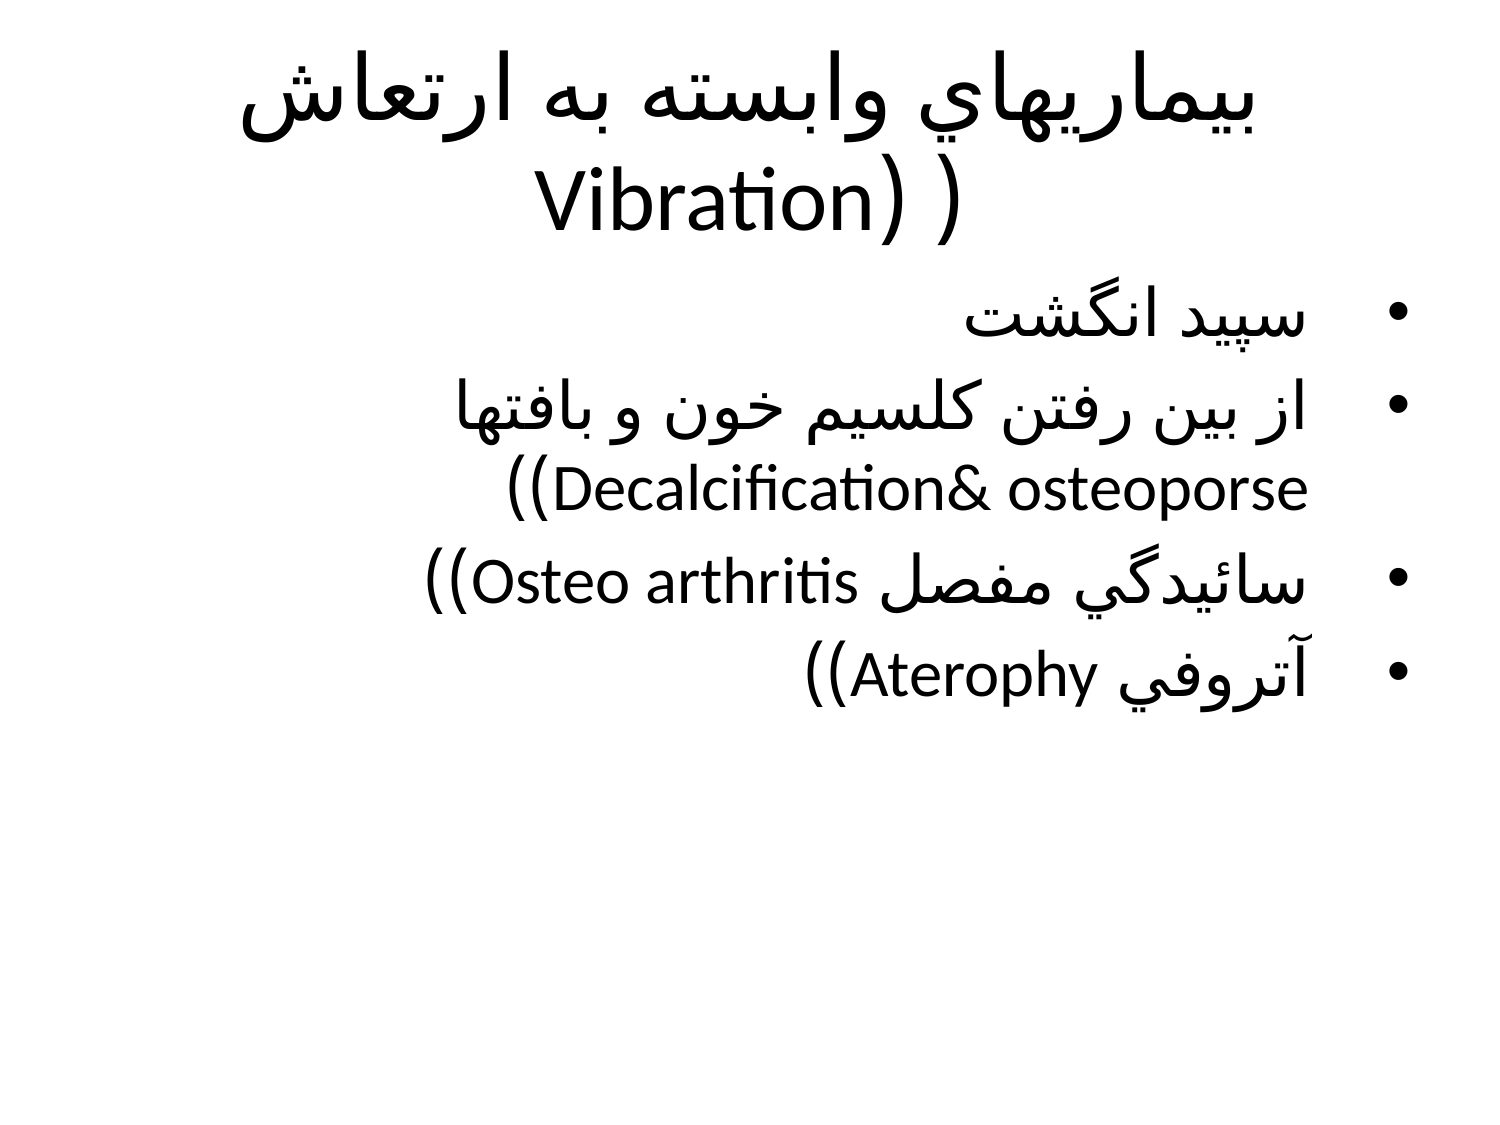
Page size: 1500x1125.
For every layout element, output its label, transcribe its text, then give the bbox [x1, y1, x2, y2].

title بيماريهاي وابسته به ارتعاش ( (Vibration [75, 45, 1425, 233]
list سپيد انگشت از بين رفتن كلسيم خون و بافتها Decalcification& osteoporse)) سائيدگي مفصل Osteo arthritis)) آتروفي Aterophy)) [75, 262, 1425, 1005]
